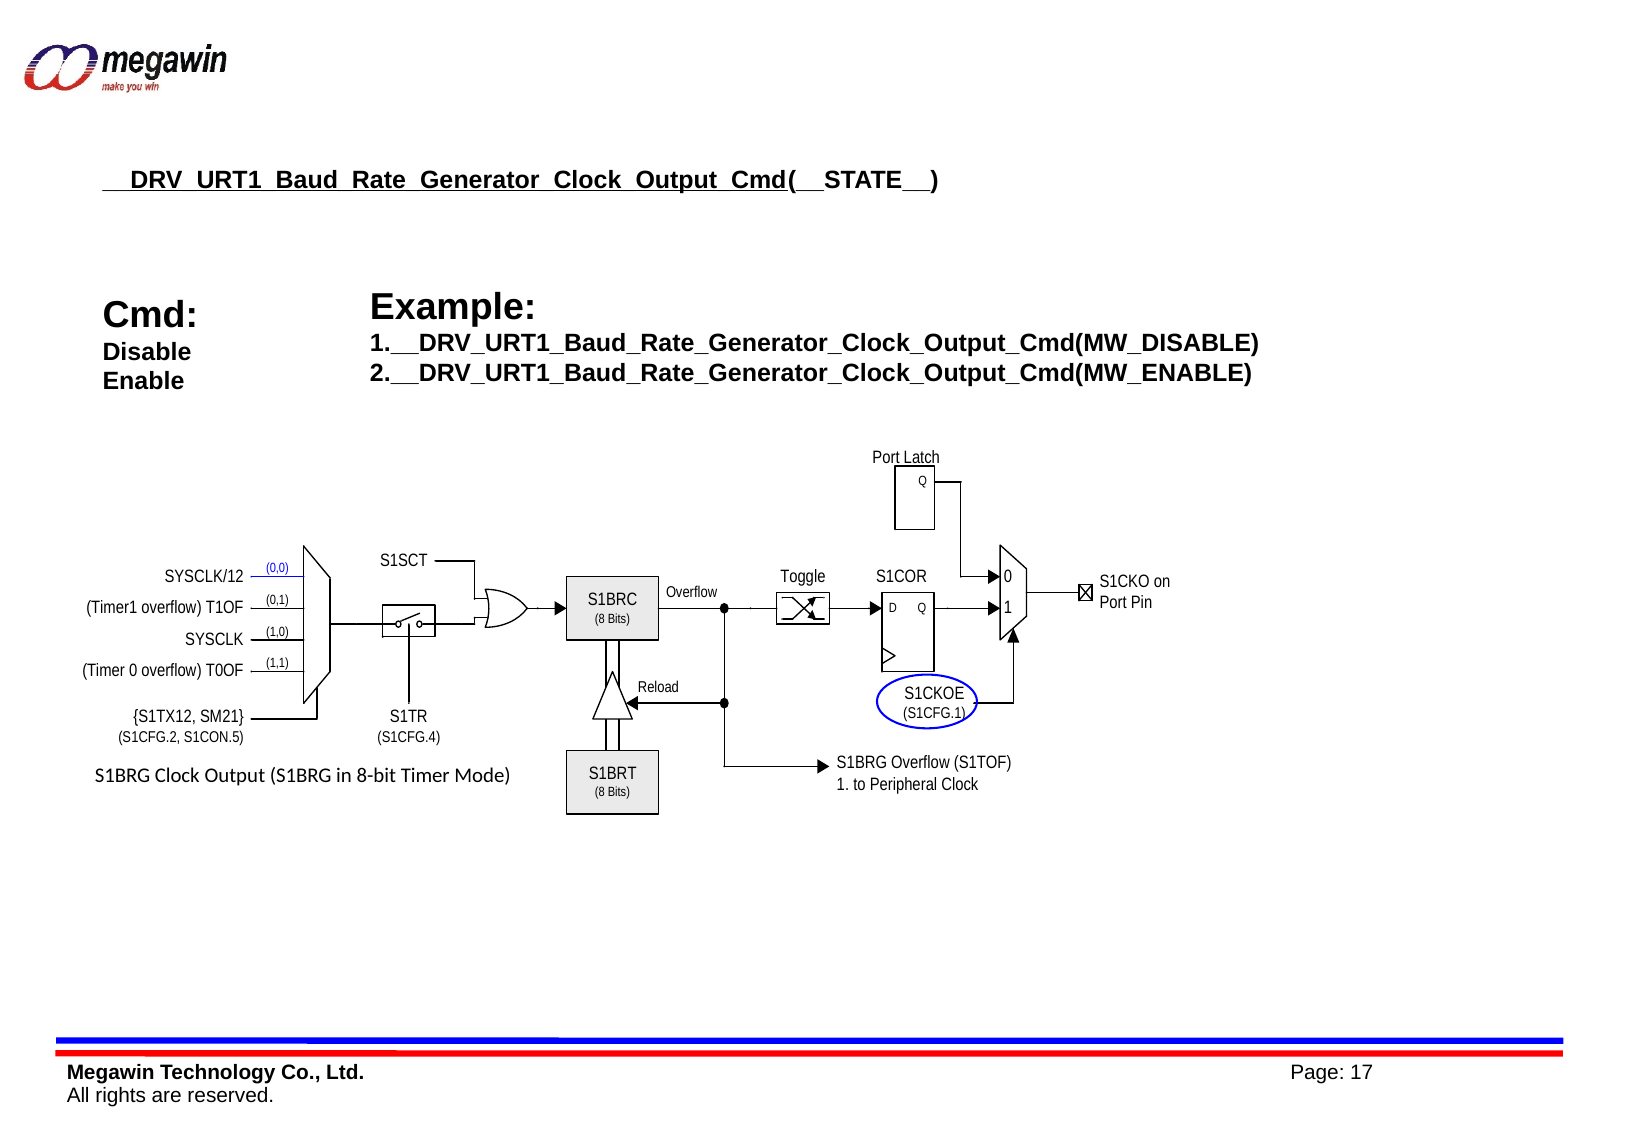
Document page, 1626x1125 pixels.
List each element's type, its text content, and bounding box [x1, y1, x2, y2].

picture [80, 442, 1173, 818]
text_box Cmd: Disable Enable [87, 282, 638, 403]
text_box __DRV_URT1_Baud_Rate_Generator_Clock_Output_Cmd(__STATE__) [87, 155, 1416, 201]
picture [19, 37, 231, 97]
text_box Example: 1.__DRV_URT1_Baud_Rate_Generator_Clock_Output_Cmd(MW_DISABLE) 2.__DRV_URT1_Baud_Rate_Generator_Clock_Output_Cmd(MW_ENABLE) [355, 274, 1499, 395]
